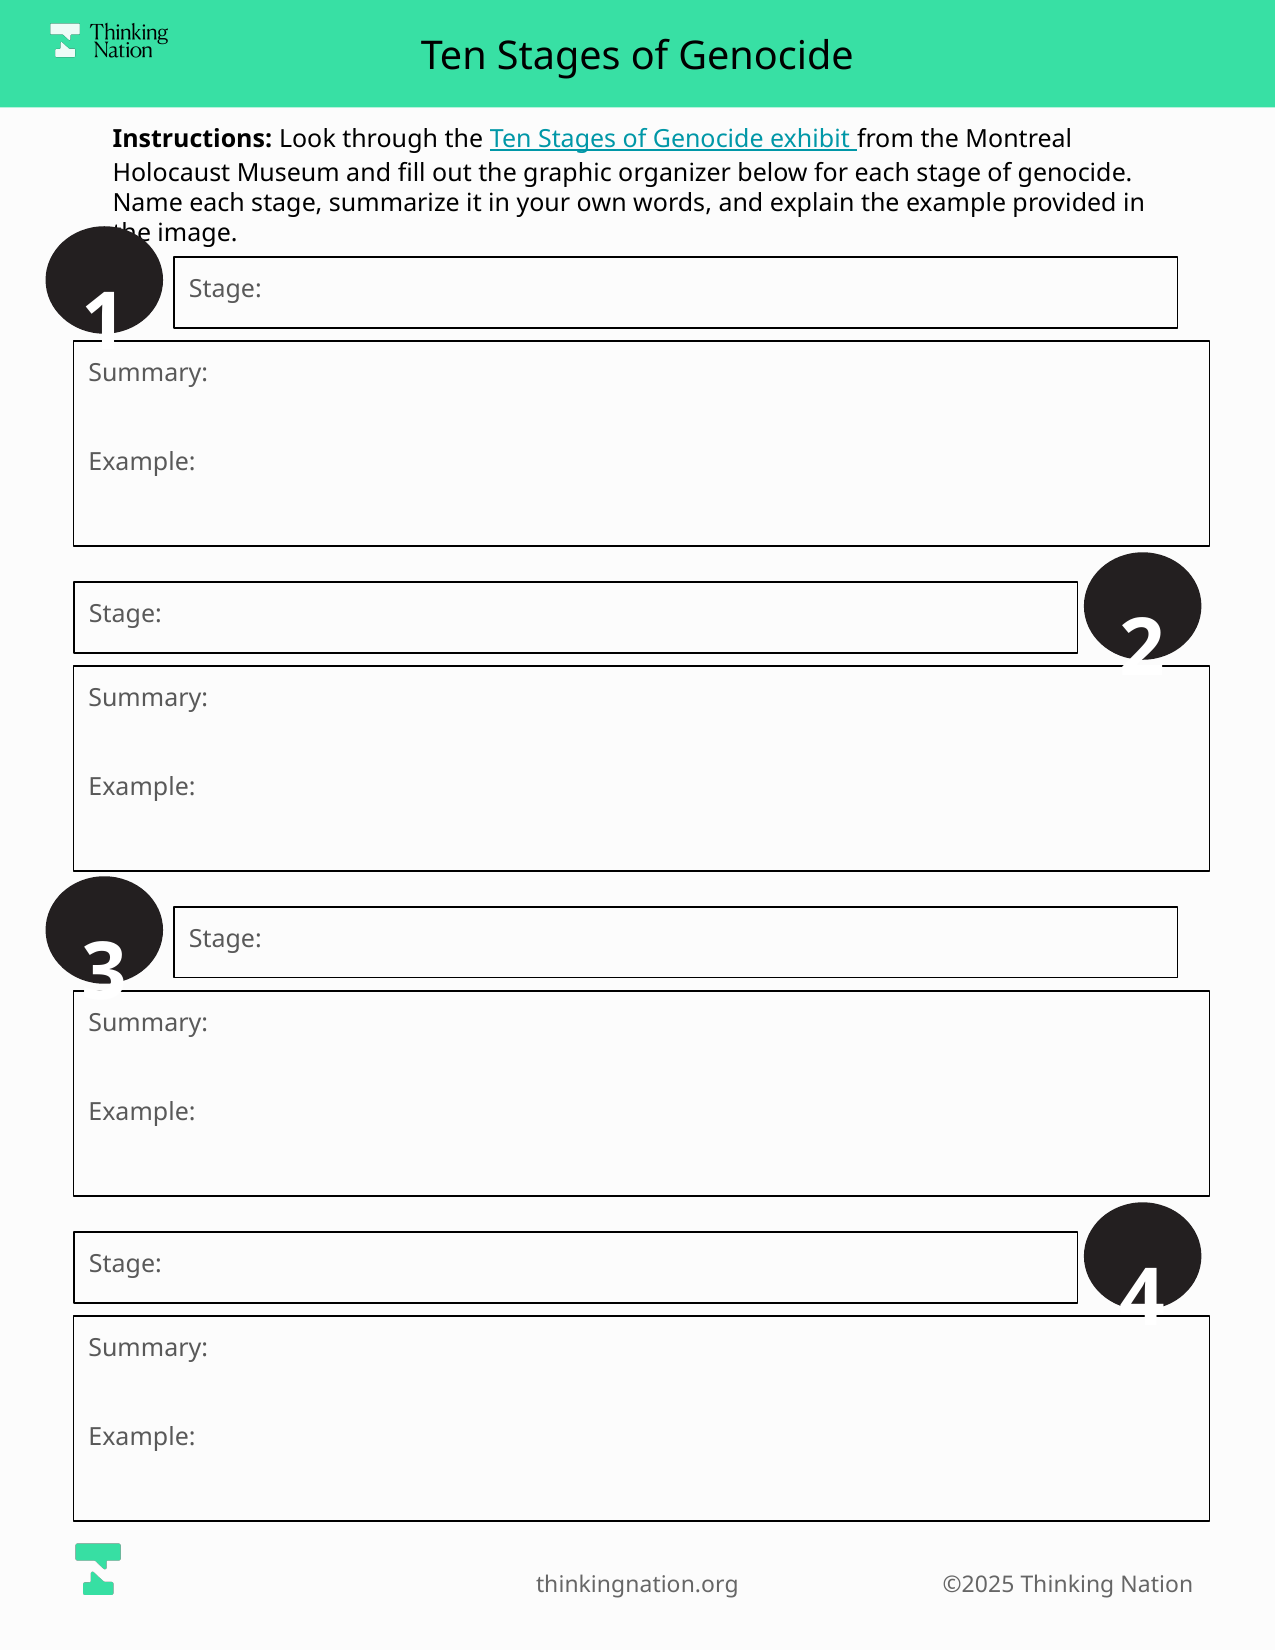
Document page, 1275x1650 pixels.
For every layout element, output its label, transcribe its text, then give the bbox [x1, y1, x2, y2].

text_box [1075, 1202, 1210, 1310]
text_box Instructions: Look through the Ten Stages of Genocide exhibit from the Montreal Holocaust Museum and fill out the graphic organizer below for each stage of genocide. Name each stage, summarize it in your own words, and explain the example provided in the image. [97, 107, 1178, 257]
picture [36, 12, 172, 69]
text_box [1075, 552, 1210, 660]
text_box Summary: Example: [73, 1316, 1210, 1522]
text_box Stage: [176, 907, 1178, 978]
text_box ©2025 Thinking Nation [907, 1553, 1210, 1605]
text_box Stage: [176, 257, 1178, 328]
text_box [37, 875, 172, 984]
text_box Summary: Example: [73, 991, 1210, 1197]
text_box Summary: Example: [73, 666, 1210, 872]
text_box Summary: Example: [73, 341, 1210, 547]
text_box Stage: [73, 1232, 1070, 1303]
text_box Stage: [73, 582, 1070, 653]
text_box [37, 225, 172, 334]
text_box thinkingnation.org [486, 1553, 789, 1605]
text_box Ten Stages of Genocide [0, 0, 1275, 108]
picture [62, 1533, 134, 1605]
